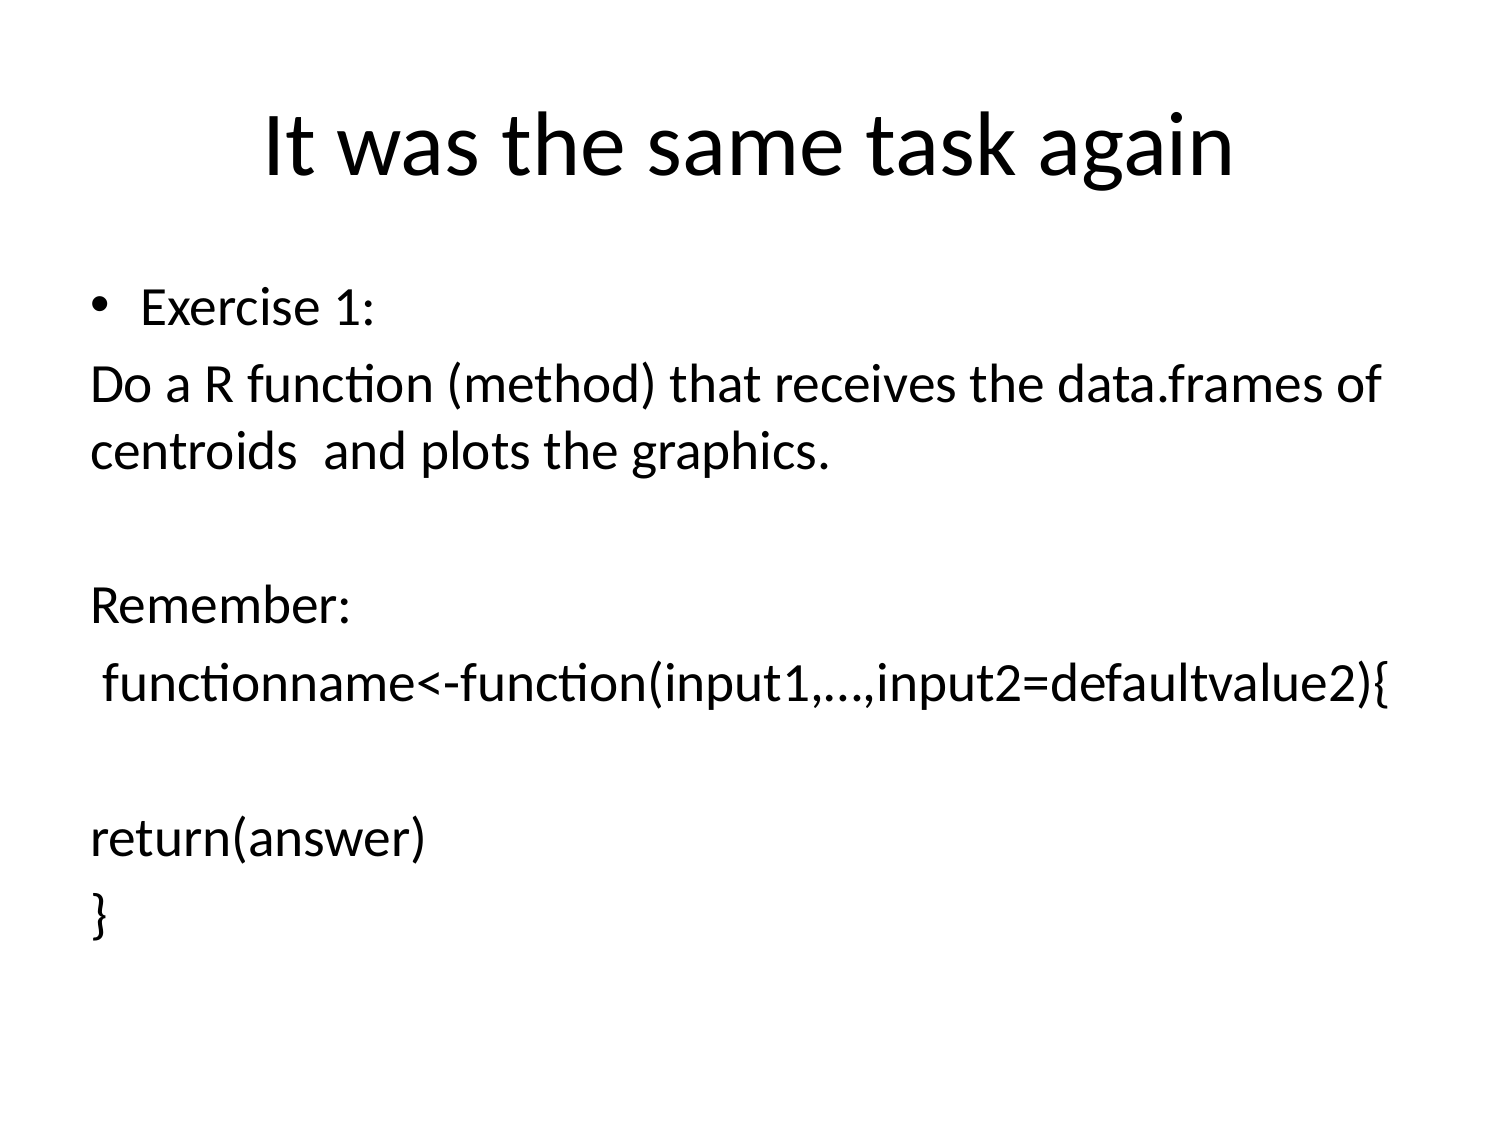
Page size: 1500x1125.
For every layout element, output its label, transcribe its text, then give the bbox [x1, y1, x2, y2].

title It was the same task again [75, 45, 1425, 233]
list Exercise 1: Do a R function (method) that receives the data.frames of centroids and plots the graphics. Remember: functionname<-function(input1,…,input2=defaultvalue2){ return(answer) } [75, 262, 1425, 1005]
